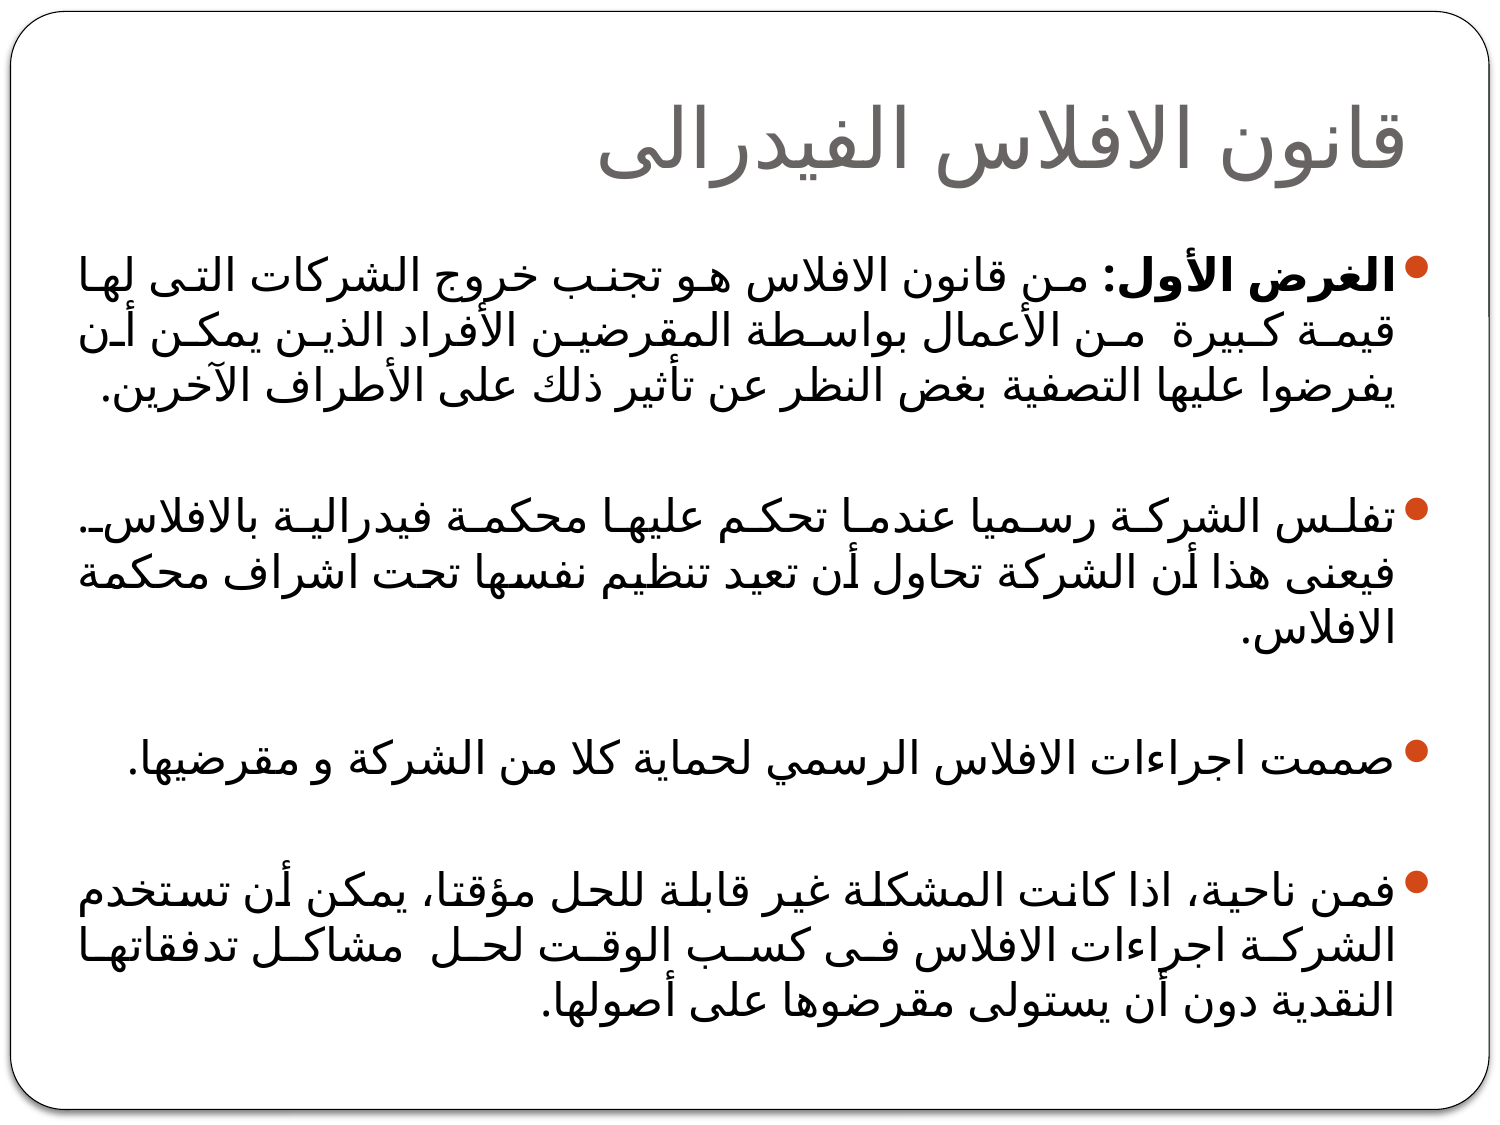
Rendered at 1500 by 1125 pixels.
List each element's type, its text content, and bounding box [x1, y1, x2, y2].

title قانون الافلاس الفيدرالى [150, 45, 1425, 200]
list الغرض الأول: من قانون الافلاس هو تجنب خروج الشركات التى لها قيمة كبيرة من الأعمال بواسطة المقرضين الأفراد الذين يمكن أن يفرضوا عليها التصفية بغض النظر عن تأثير ذلك على الأطراف الآخرين. تفلس الشركة رسميا عندما تحكم عليها محكمة فيدرالية بالافلاس. فيعنى هذا أن الشركة تحاول أن تعيد تنظيم نفسها تحت اشراف محكمة الافلاس. صممت اجراءات الافلاس الرسمي لحماية كلا من الشركة و مقرضيها. فمن ناحية، اذا كانت المشكلة غير قابلة للحل مؤقتا، يمكن أن تستخدم الشركة اجراءات الافلاس فى كسب الوقت لحل مشاكل تدفقاتها النقدية دون أن يستولى مقرضوها على أصولها. [62, 237, 1450, 1050]
